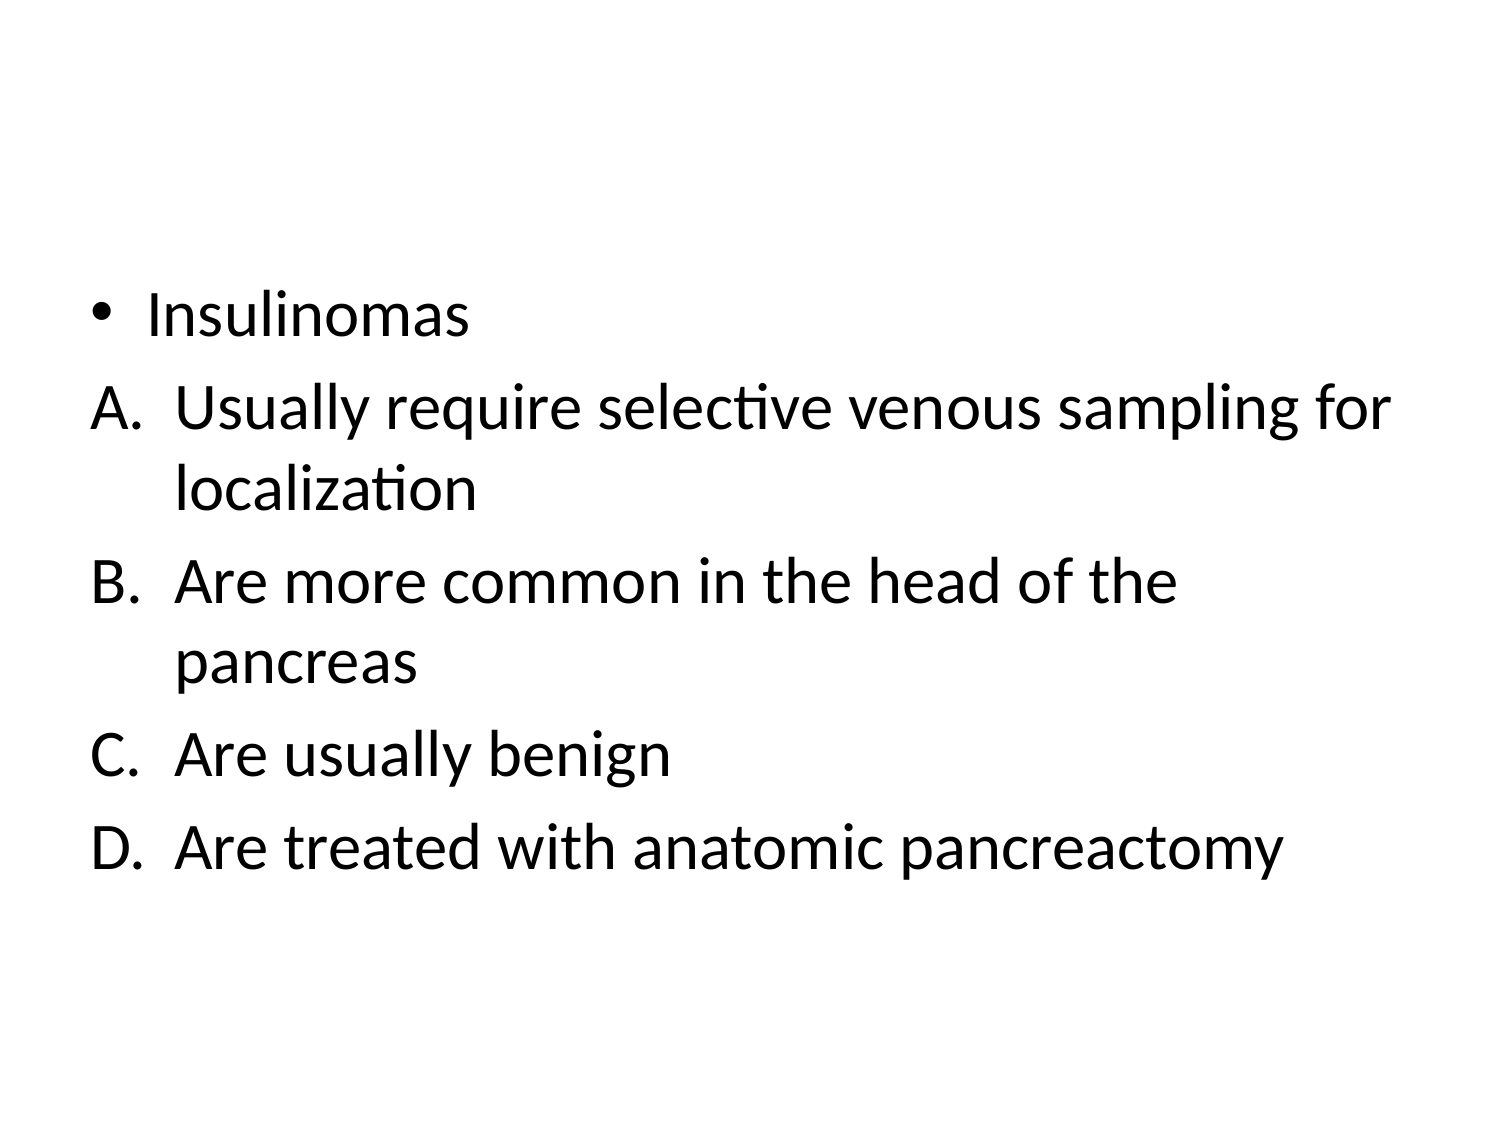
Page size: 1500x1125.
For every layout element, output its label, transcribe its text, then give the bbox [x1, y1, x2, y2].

list Insulinomas Usually require selective venous sampling for localization Are more common in the head of the pancreas Are usually benign Are treated with anatomic pancreactomy [75, 262, 1425, 1005]
